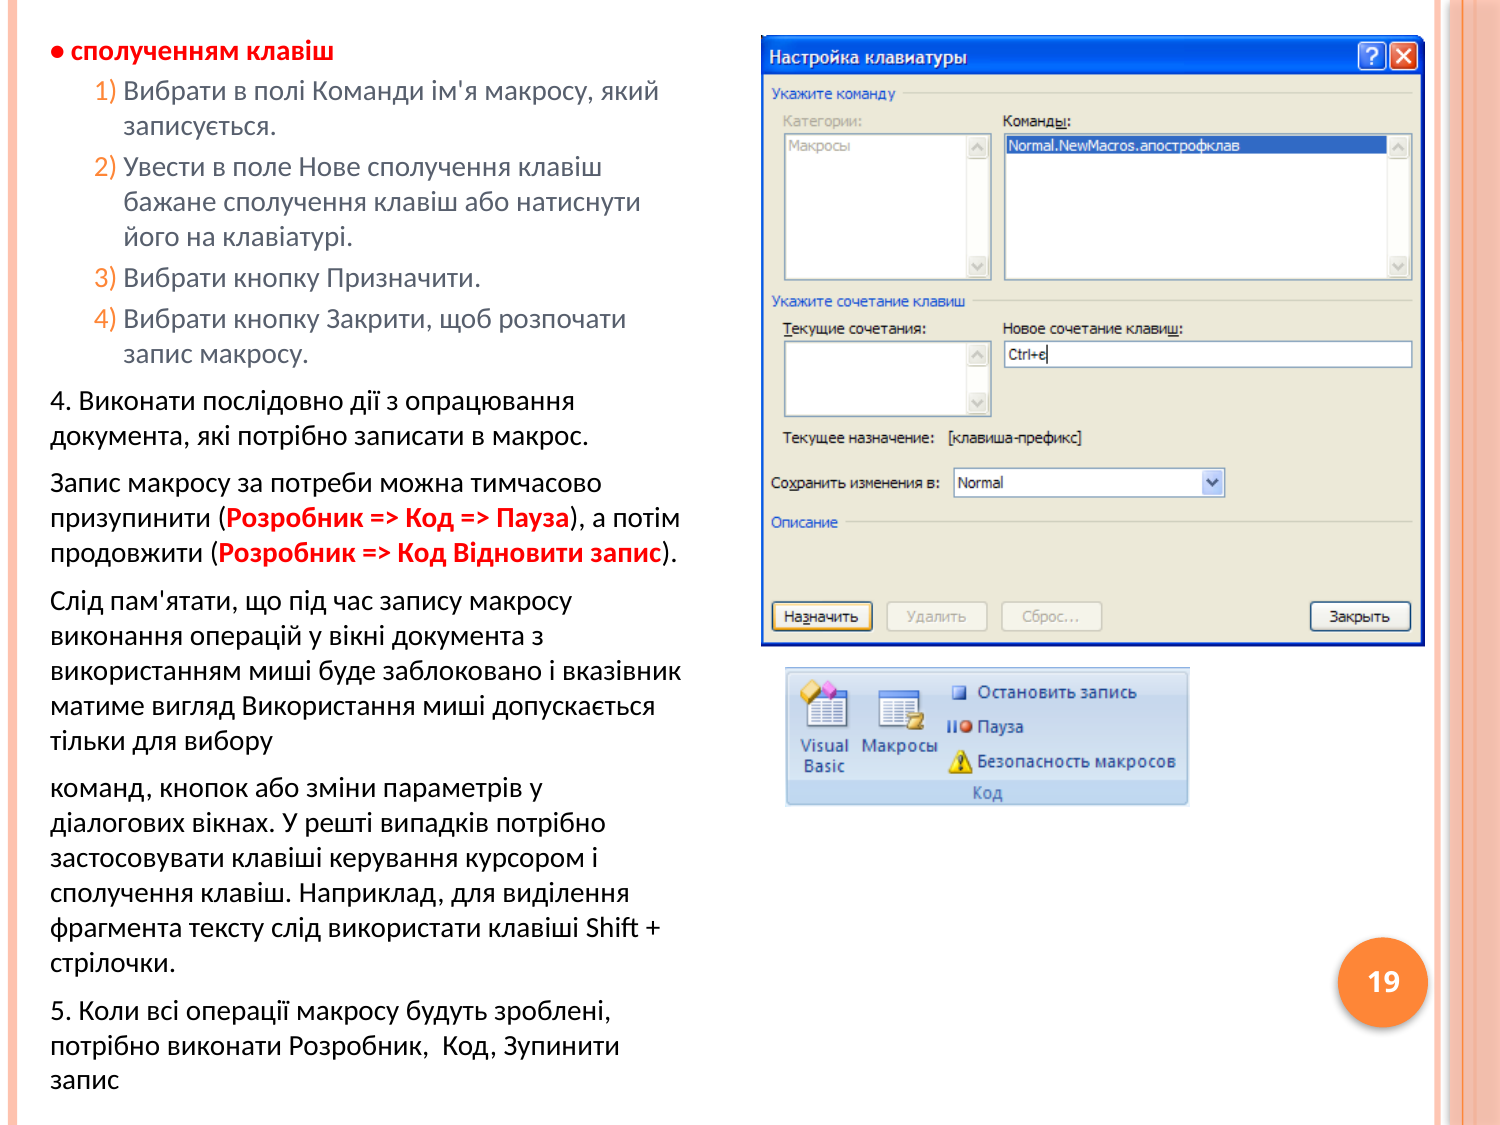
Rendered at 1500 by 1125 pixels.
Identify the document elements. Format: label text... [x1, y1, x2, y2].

slide_number 19 [1333, 940, 1434, 1027]
list • сполученням клавіш Вибрати в полі Команди ім'я макросу, який записується. Увести в поле Нове сполучення клавіш бажане сполучення клавіш або натиснути його на клавіатурі. Вибрати кнопку Призначити. Вибрати кнопку Закрити, щоб розпочати запис макросу. 4. Виконати послідовно дії з опрацювання документа, які потрібно записати в макрос. Запис макросу за потреби можна тимчасово призупинити (Розробник => Код => Пауза), а потім продовжити (Розробник => Код Відновити запис). Слід пам'ятати, що під час запису макросу виконання операцій у вікні документа з використанням миші буде заблоковано і вказівник матиме вигляд Використання миші допускається тільки для вибору команд, кнопок або зміни параметрів у діалогових вікнах. У решті випадків потрібно застосовувати клавіші керування курсором і сполучення клавіш. Наприклад, для виділення фрагмента тексту слід використати клавіші Shift + стрілочки. 5. Коли всі операції макросу будуть зроблені, потрібно виконати Розробник, Код, Зупинити запис [35, 23, 698, 1043]
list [761, 34, 1426, 649]
picture [784, 667, 1191, 808]
